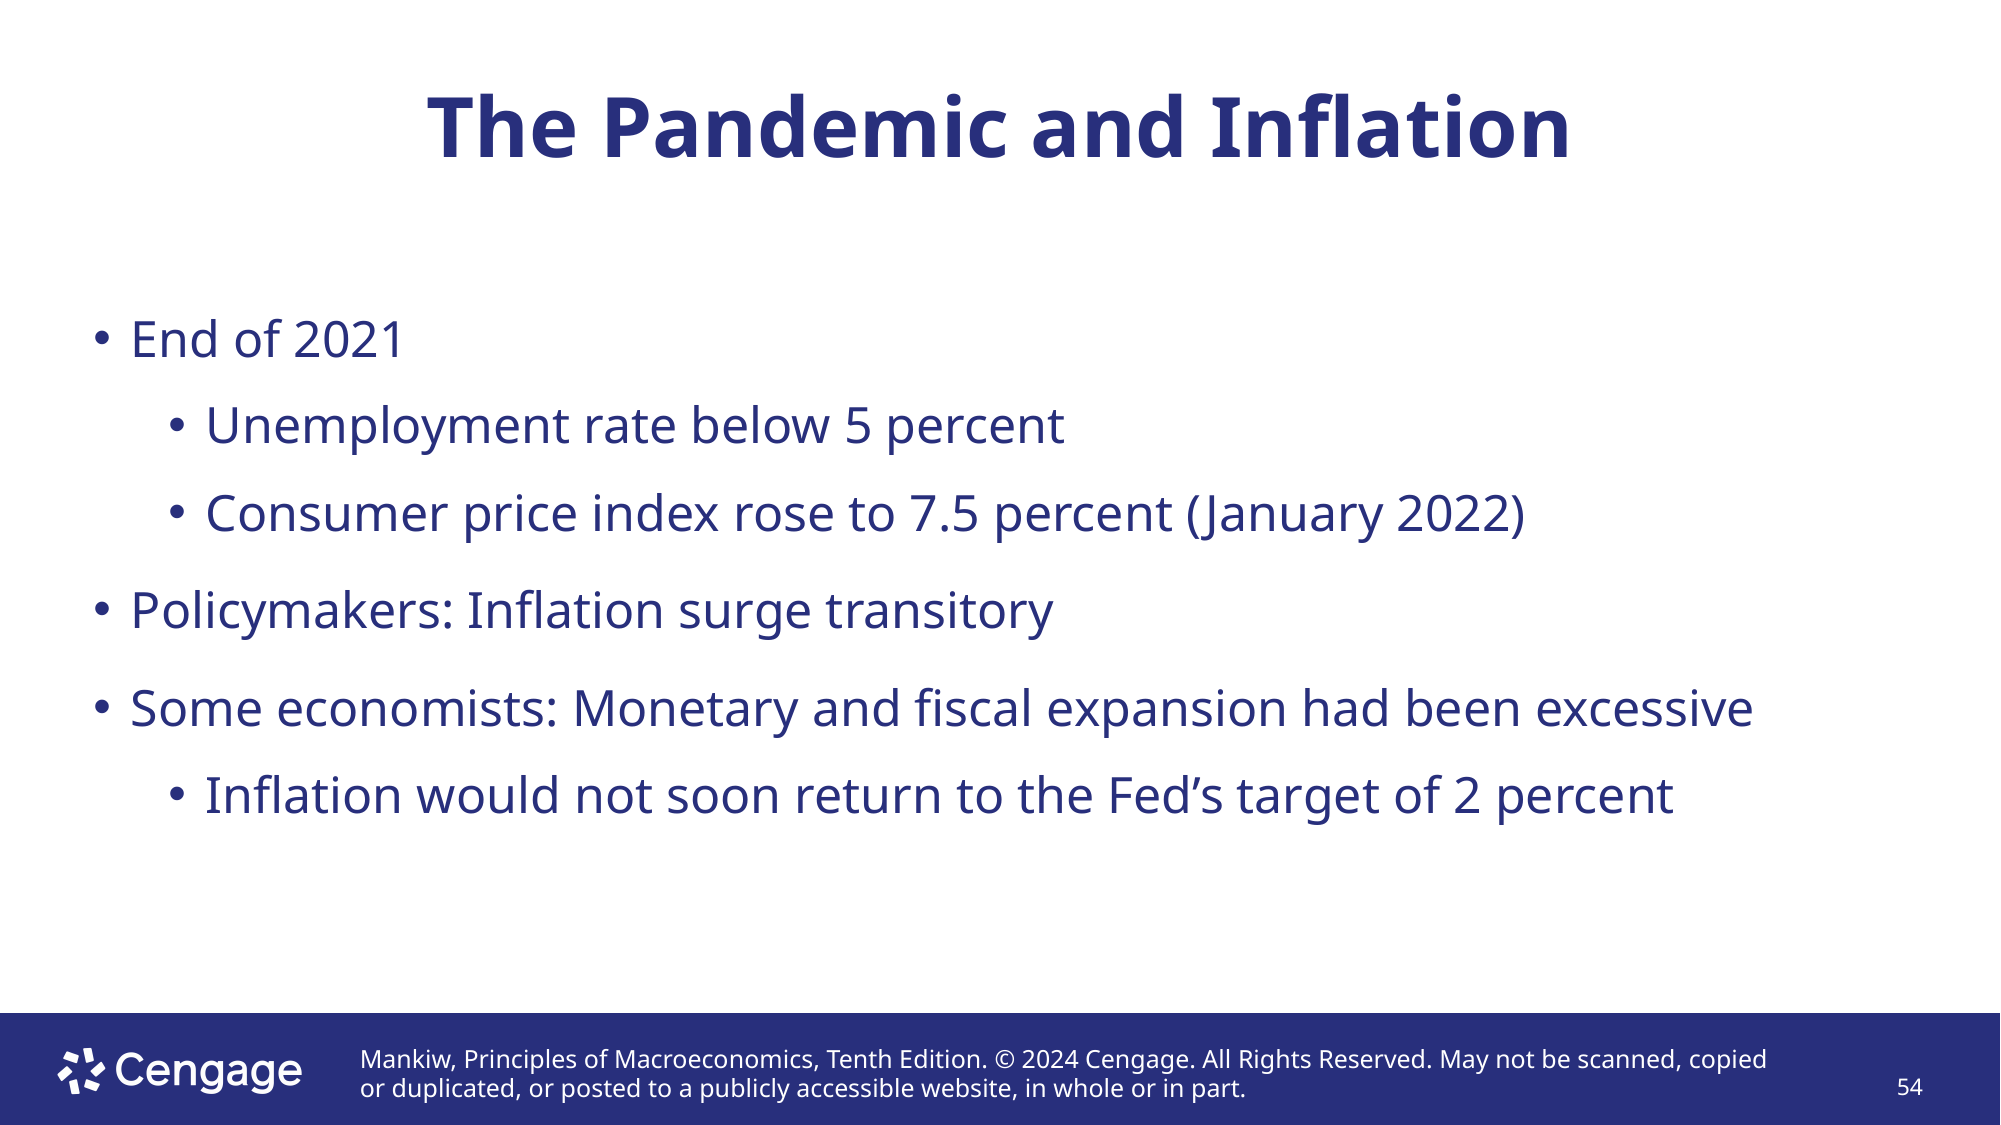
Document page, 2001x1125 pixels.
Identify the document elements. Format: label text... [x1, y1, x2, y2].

list End of 2021 Unemployment rate below 5 percent Consumer price index rose to 7.5 percent (January 2022) Policymakers: Inflation surge transitory Some economists: Monetary and fiscal expansion had been excessive Inflation would not soon return to the Fed’s target of 2 percent [78, 299, 1923, 1014]
title The Pandemic and Inflation [78, 77, 1923, 278]
picture [30, 1020, 329, 1122]
